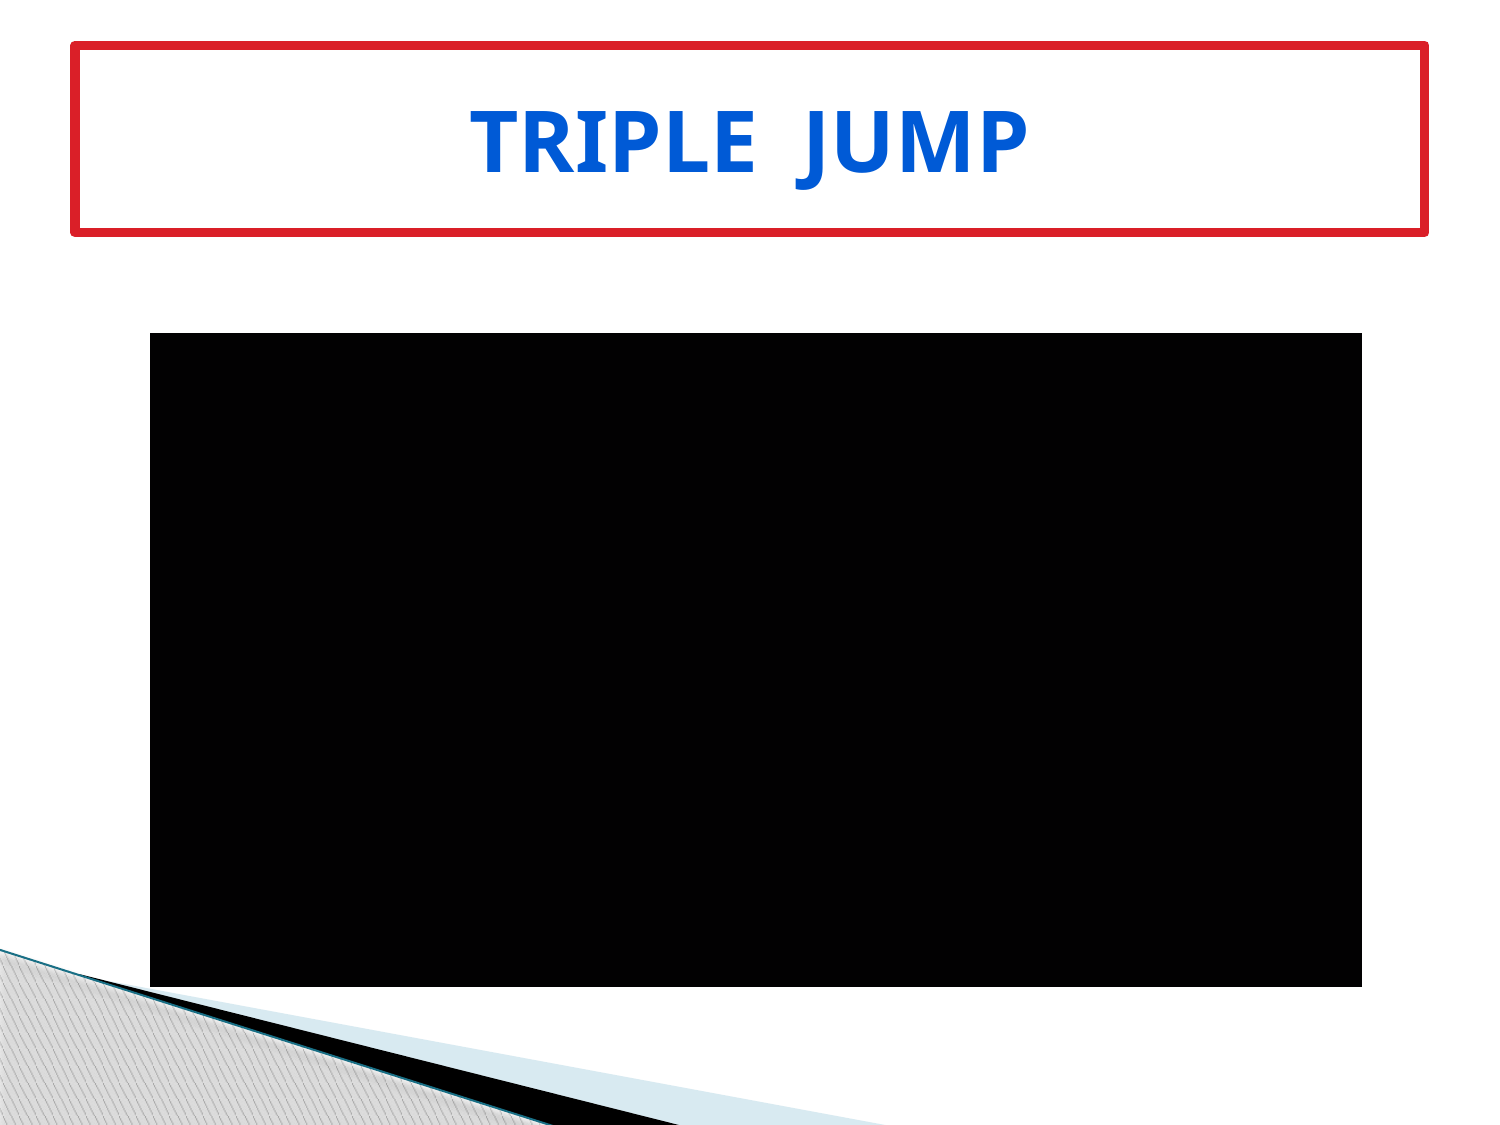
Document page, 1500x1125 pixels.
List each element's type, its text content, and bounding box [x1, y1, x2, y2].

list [149, 332, 1363, 988]
title Triple jump [70, 41, 1429, 237]
